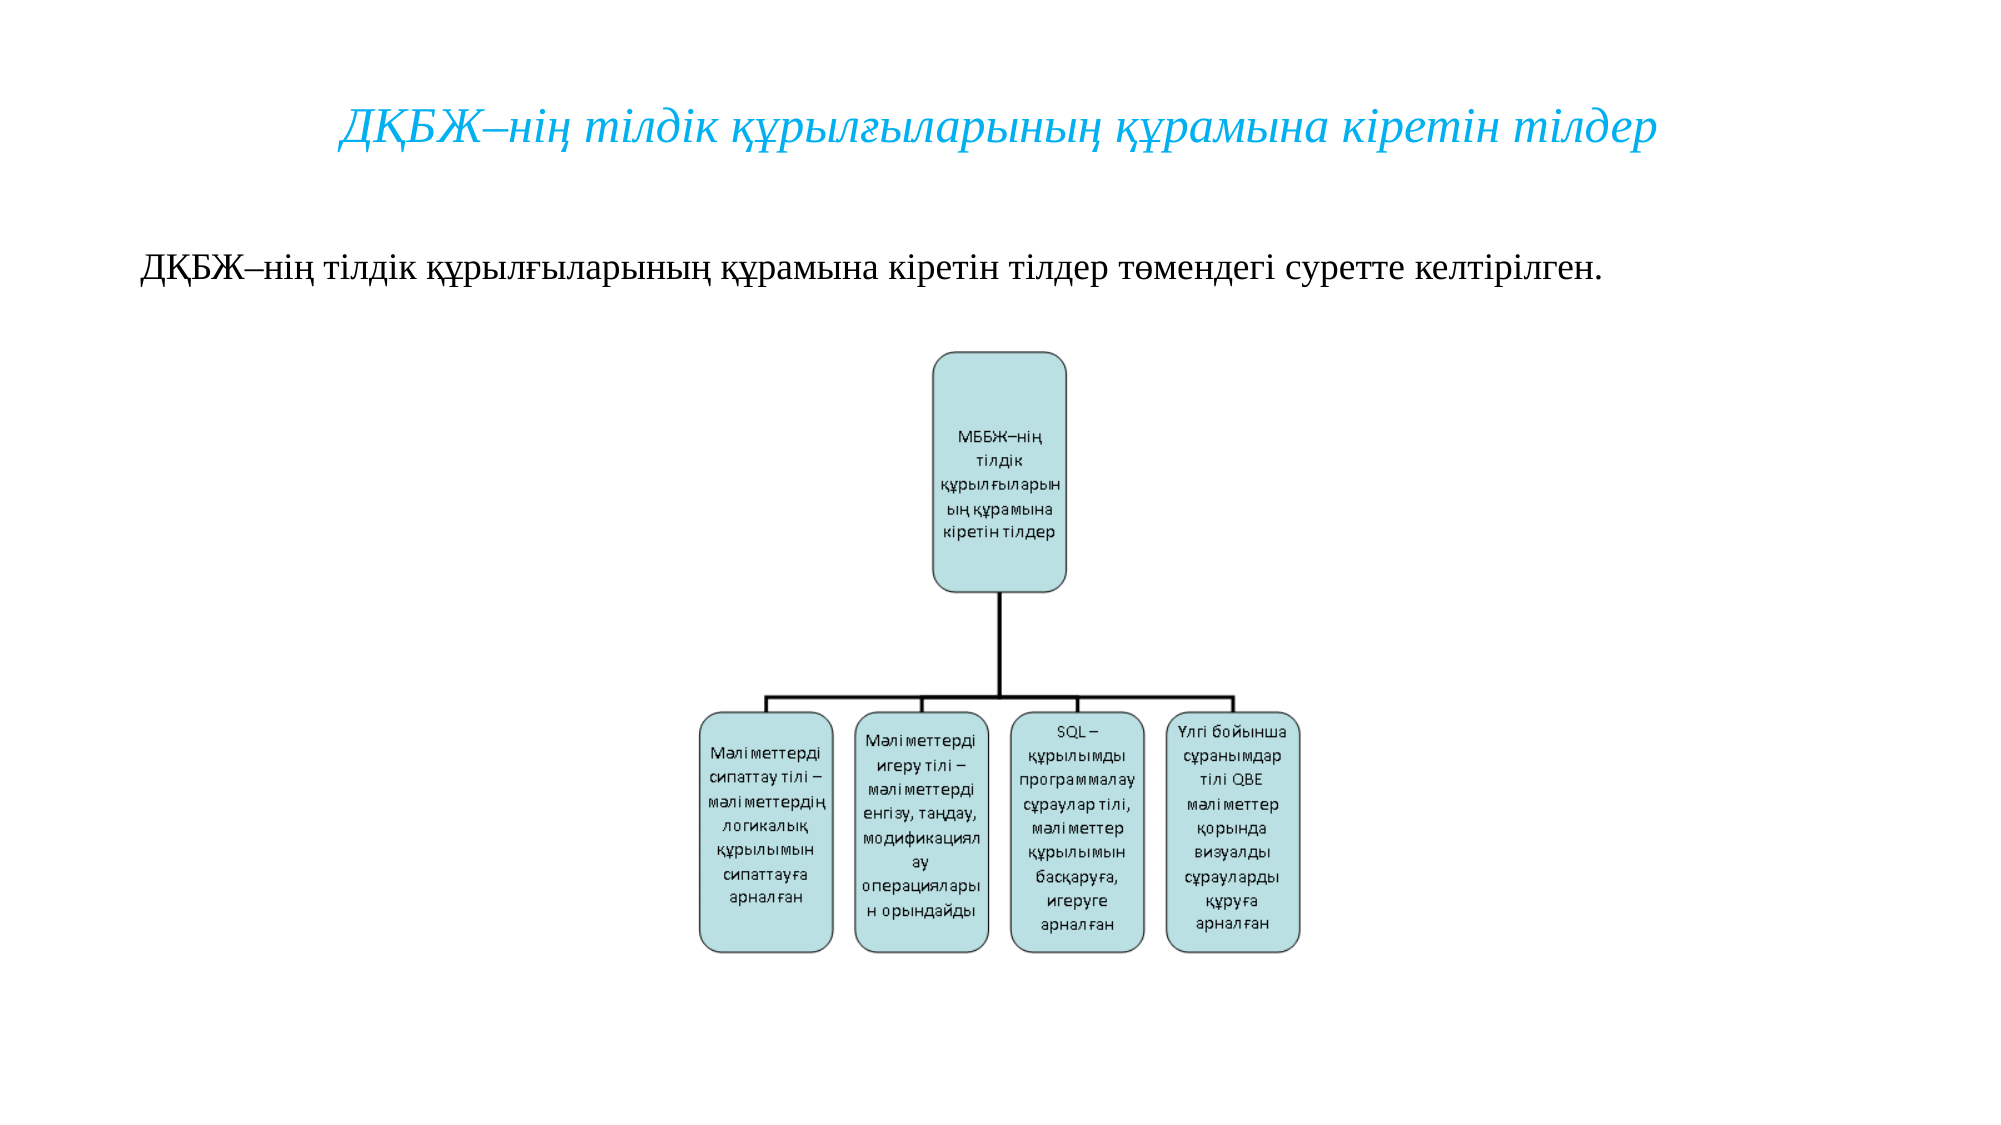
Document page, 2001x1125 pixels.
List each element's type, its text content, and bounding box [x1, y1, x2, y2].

text_box ДҚБЖ–нің тілдік құрылғыларының құрамына кіретін тілдер төмендегі суретте келтірілген. [78, 234, 1949, 295]
picture [697, 351, 1302, 955]
title ДҚБЖ–нің тілдік құрылғыларының құрамына кіретін тілдер [137, 17, 1863, 234]
